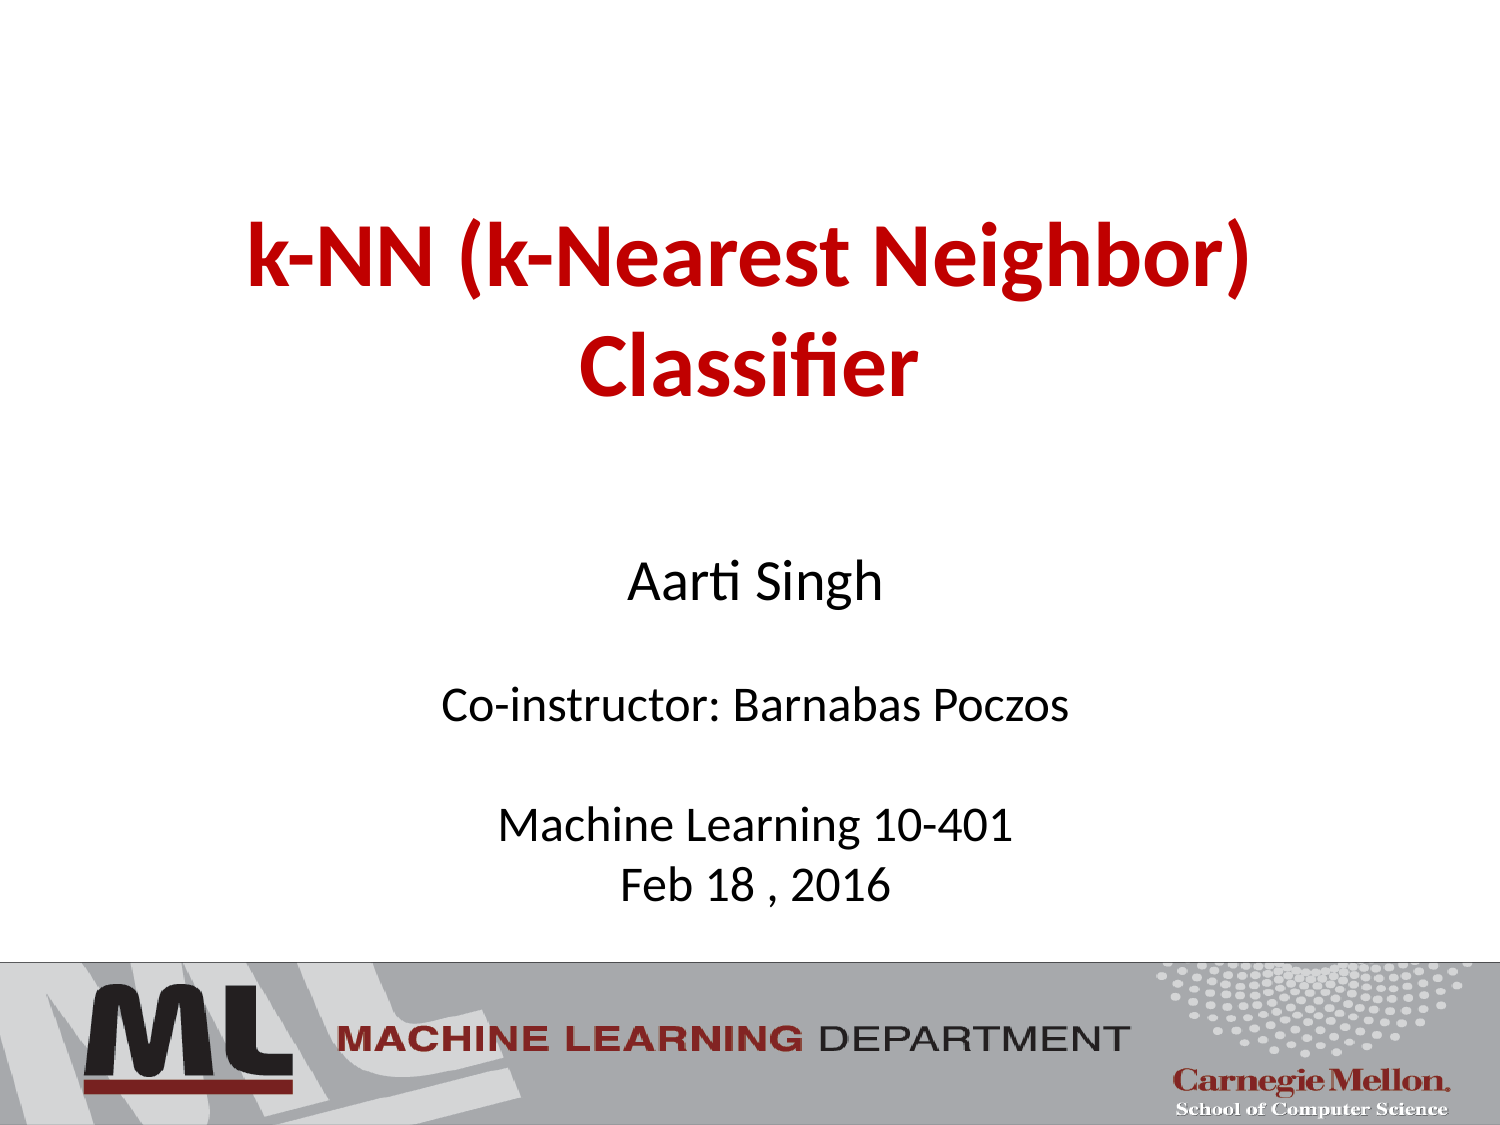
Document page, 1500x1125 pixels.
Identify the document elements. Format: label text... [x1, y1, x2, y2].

picture [0, 962, 1500, 1125]
title k-NN (k-Nearest Neighbor) Classifier [75, 183, 1425, 425]
text_box Aarti Singh Co-instructor: Barnabas Poczos Machine Learning 10-401 Feb 18 , 2016 [426, 534, 1085, 920]
